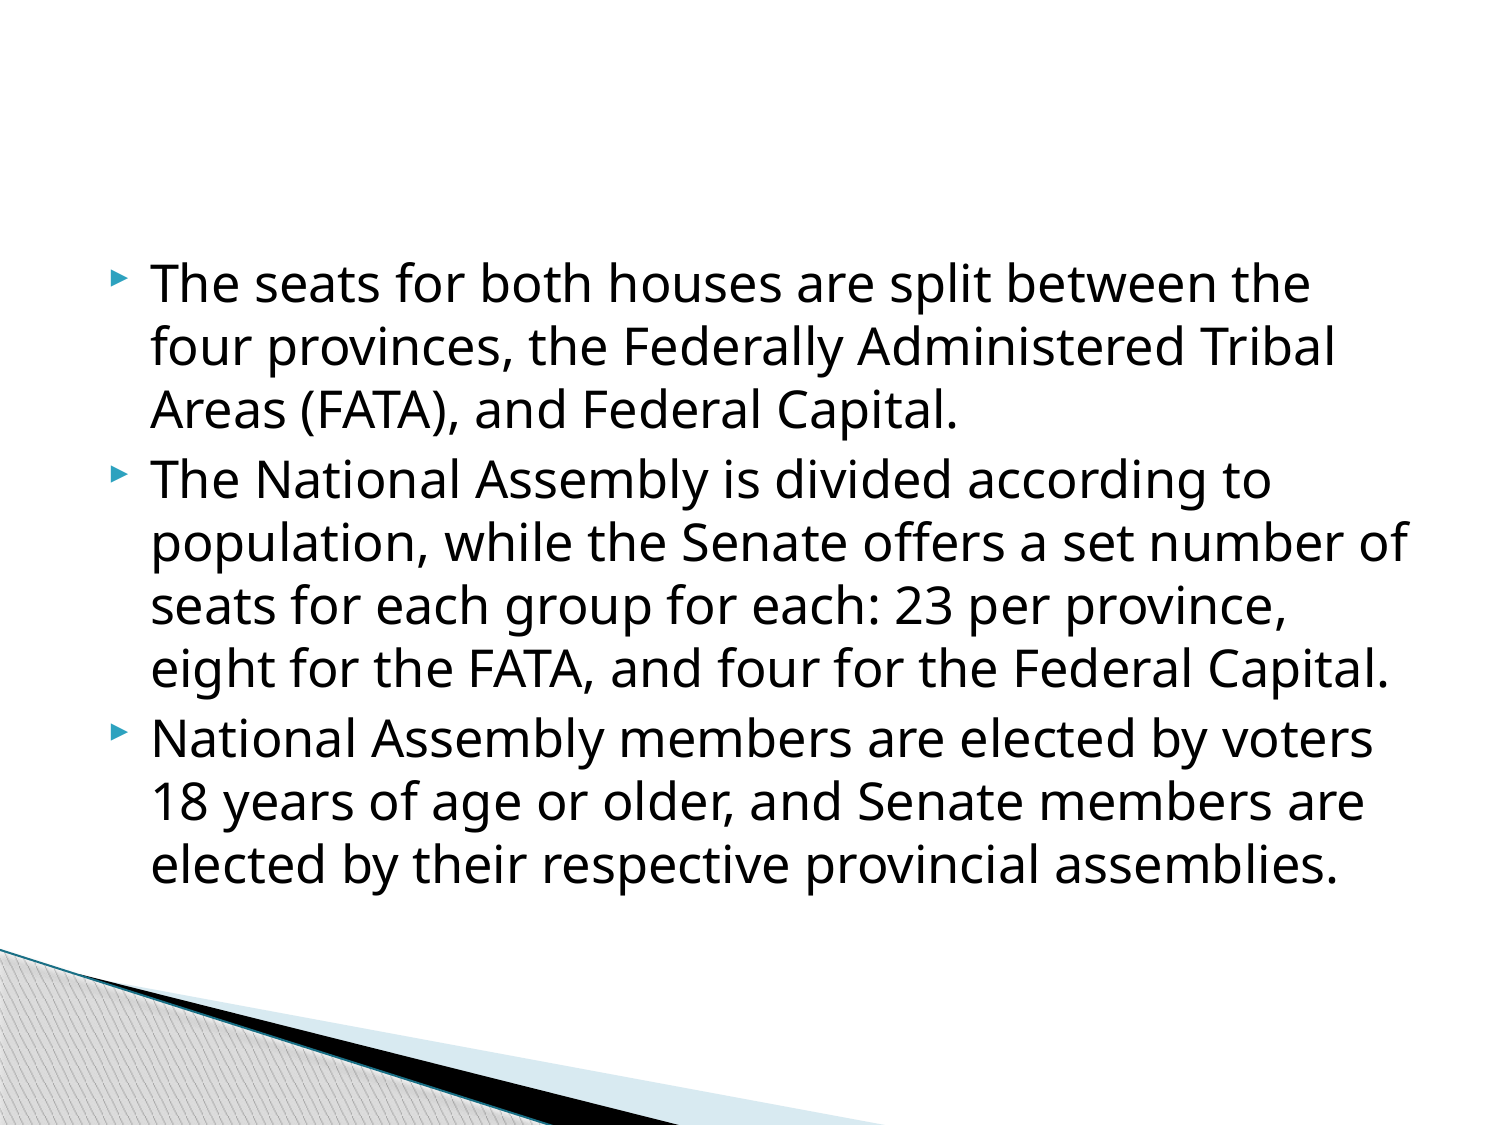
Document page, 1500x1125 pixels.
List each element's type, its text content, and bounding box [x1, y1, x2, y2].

list The seats for both houses are split between the four provinces, the Federally Administered Tribal Areas (FATA), and Federal Capital. The National Assembly is divided according to population, while the Senate offers a set number of seats for each group for each: 23 per province, eight for the FATA, and four for the Federal Capital. National Assembly members are elected by voters 18 years of age or older, and Senate members are elected by their respective provincial assemblies. [75, 243, 1425, 986]
